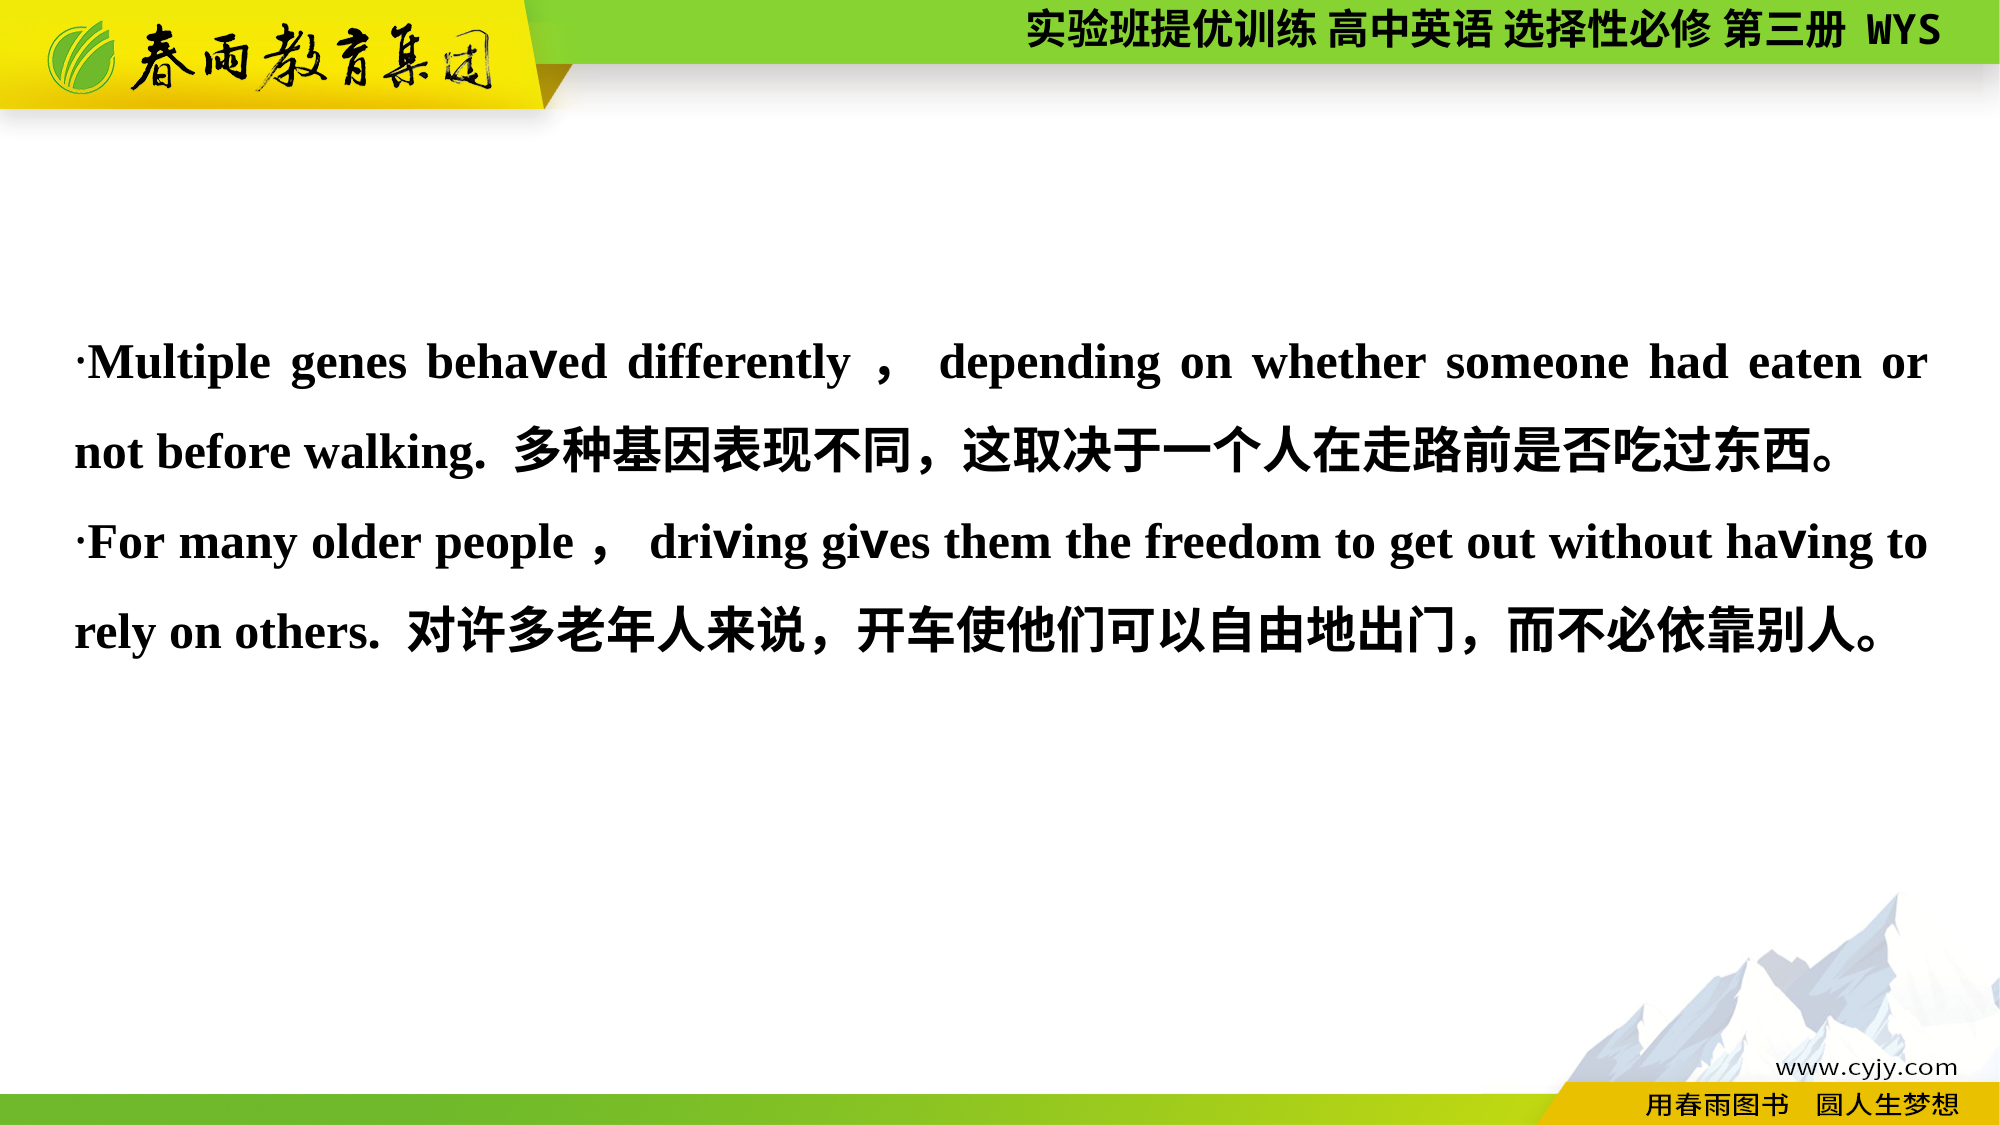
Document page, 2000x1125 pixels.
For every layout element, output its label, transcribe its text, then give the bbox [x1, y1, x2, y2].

list ·Multiple genes behaved differently，depending on whether someone had eaten or not before walking. 多种基因表现不同，这取决于一个人在走路前是否吃过东西。 ·For many older people，driving gives them the freedom to get out without having to rely on others. 对许多老年人来说，开车使他们可以自由地出门，而不必依靠别人。 [59, 290, 1944, 761]
picture [0, 0, 2000, 1125]
